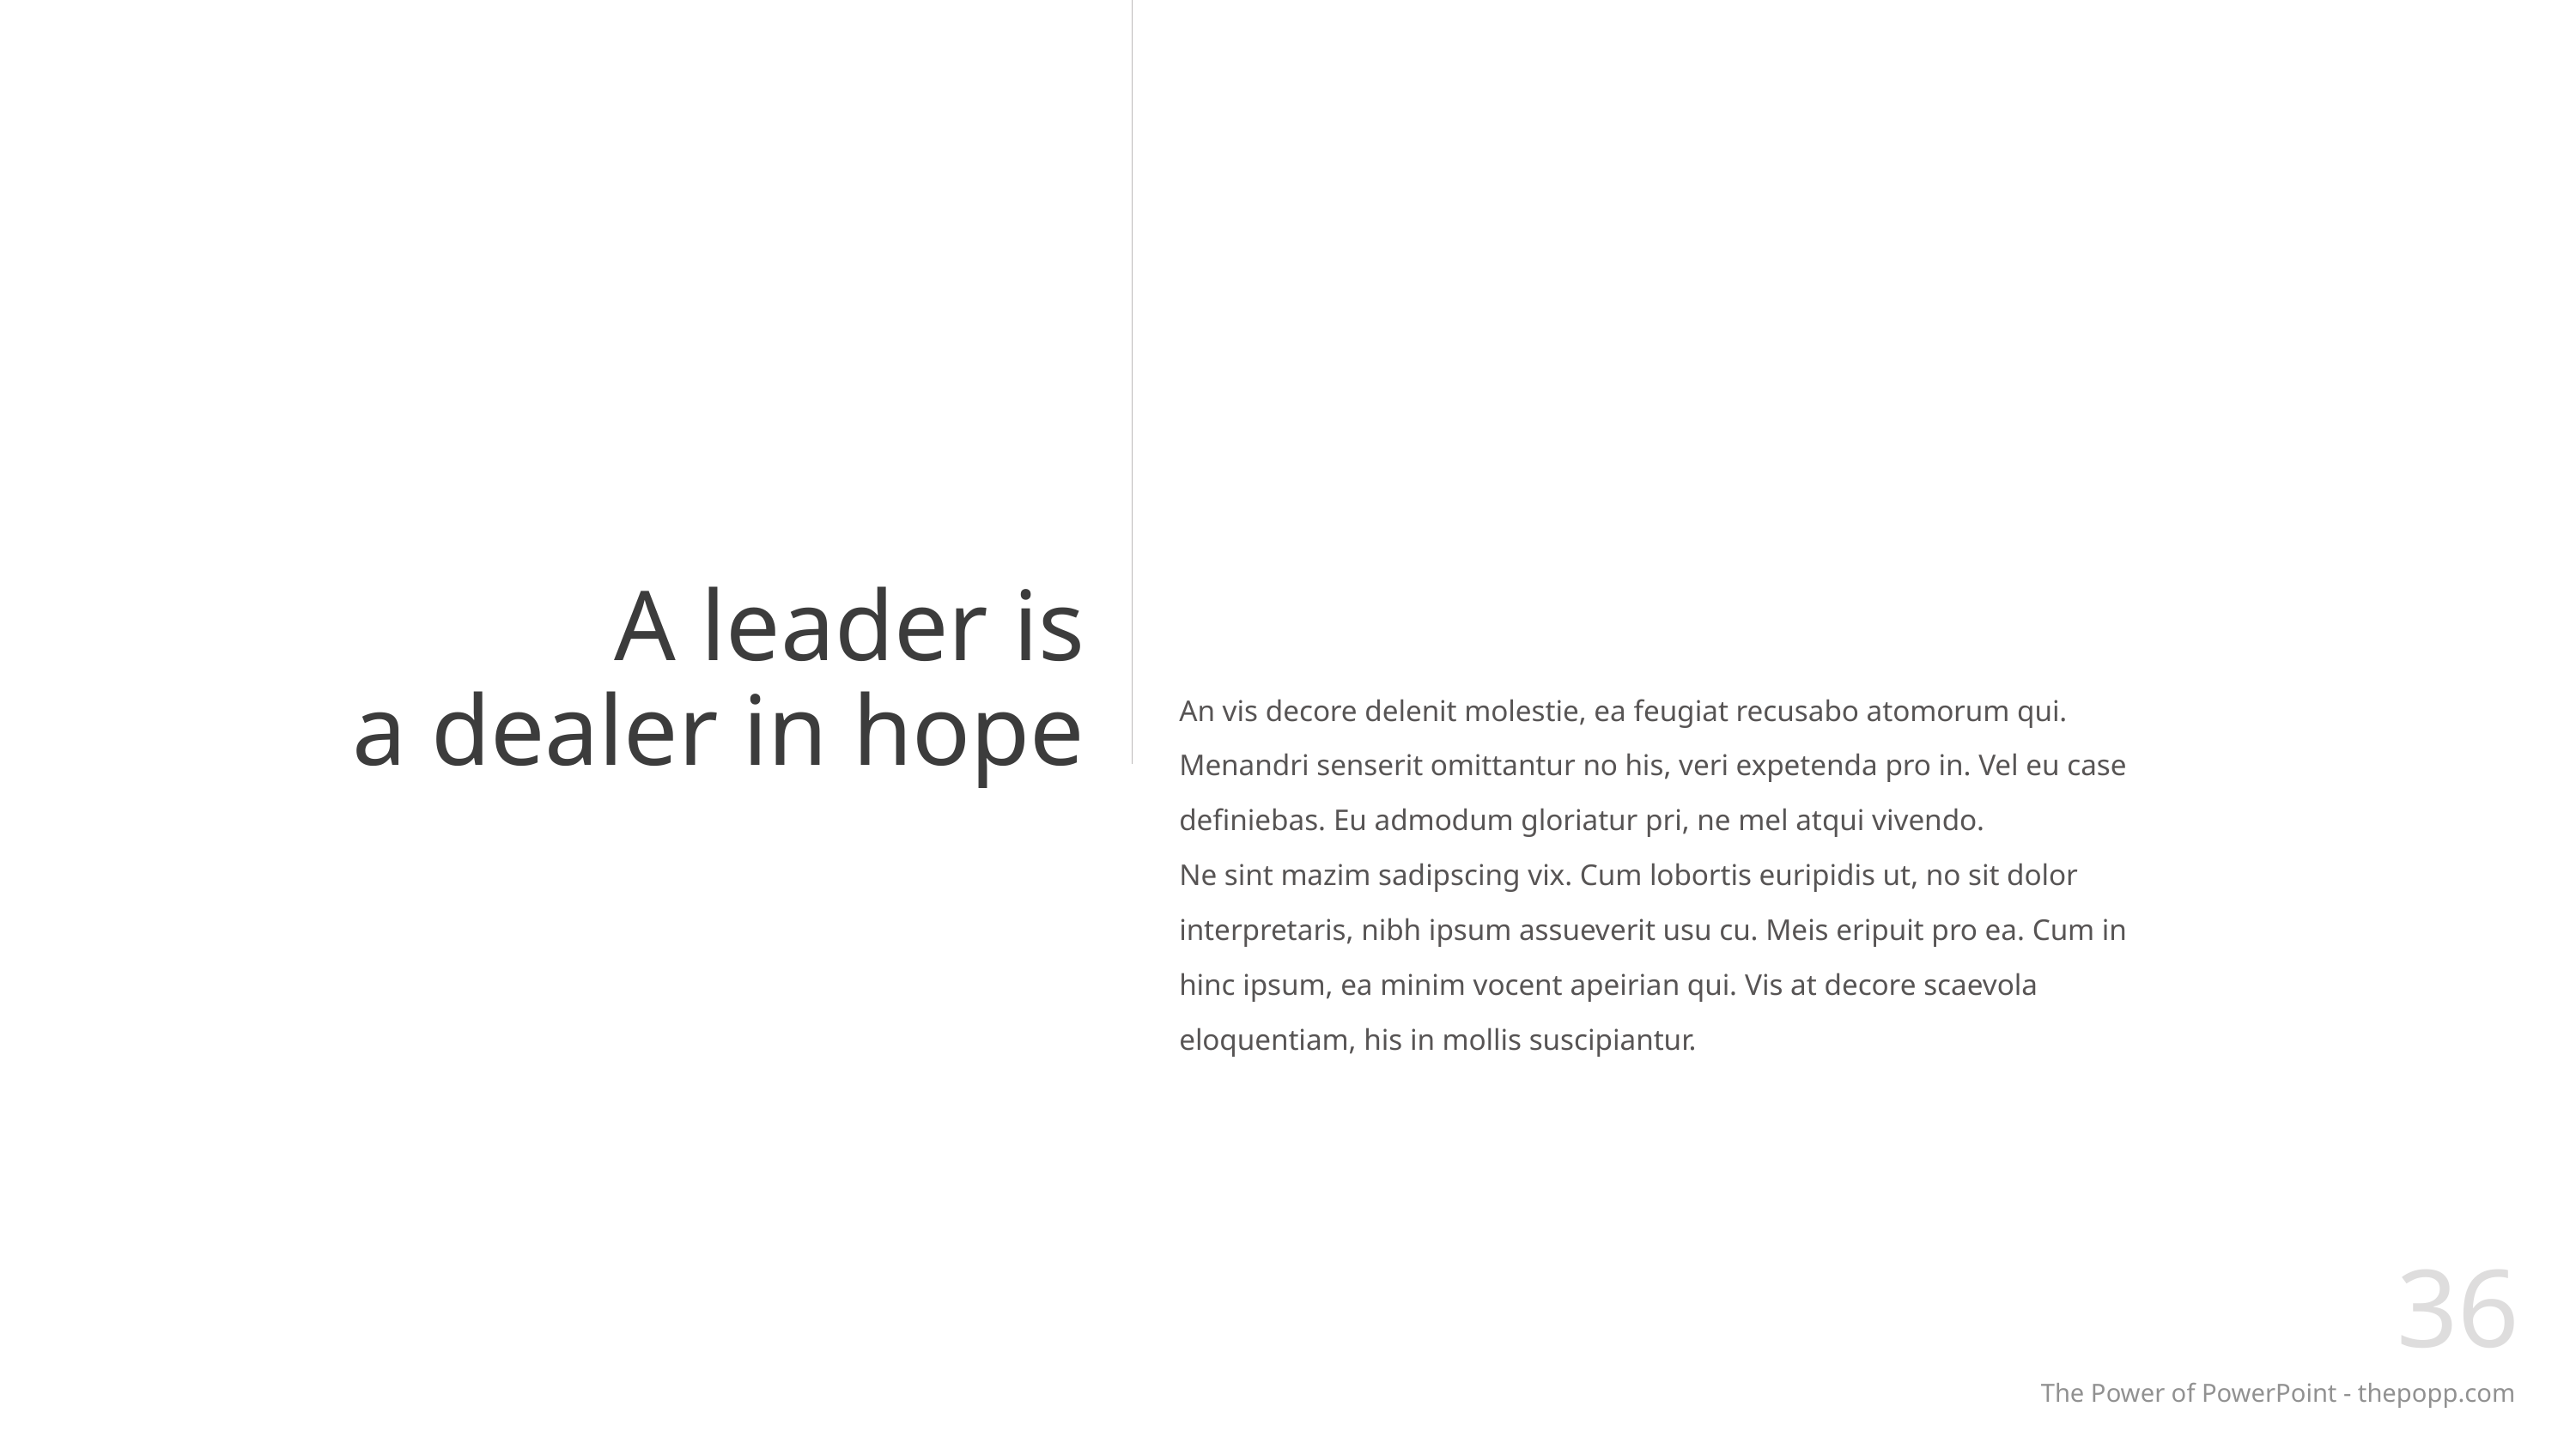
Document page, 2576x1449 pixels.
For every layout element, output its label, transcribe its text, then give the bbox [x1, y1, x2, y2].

footer The Power of PowerPoint - thepopp.com [1573, 1354, 2529, 1432]
list An vis decore delenit molestie, ea feugiat recusabo atomorum qui. Menandri senserit omittantur no his, veri expetenda pro in. Vel eu case definiebas. Eu admodum gloriatur pri, ne mel atqui vivendo. Ne sint mazim sadipscing vix. Cum lobortis euripidis ut, no sit dolor interpretaris, nibh ipsum assueverit usu cu. Meis eripuit pro ea. Cum in hinc ipsum, ea minim vocent apeirian qui. Vis at decore scaevola eloquentiam, his in mollis suscipiantur. [1166, 665, 2151, 1181]
title A leader is a dealer in hope [273, 471, 1099, 792]
slide_number 36 [2150, 1250, 2532, 1393]
